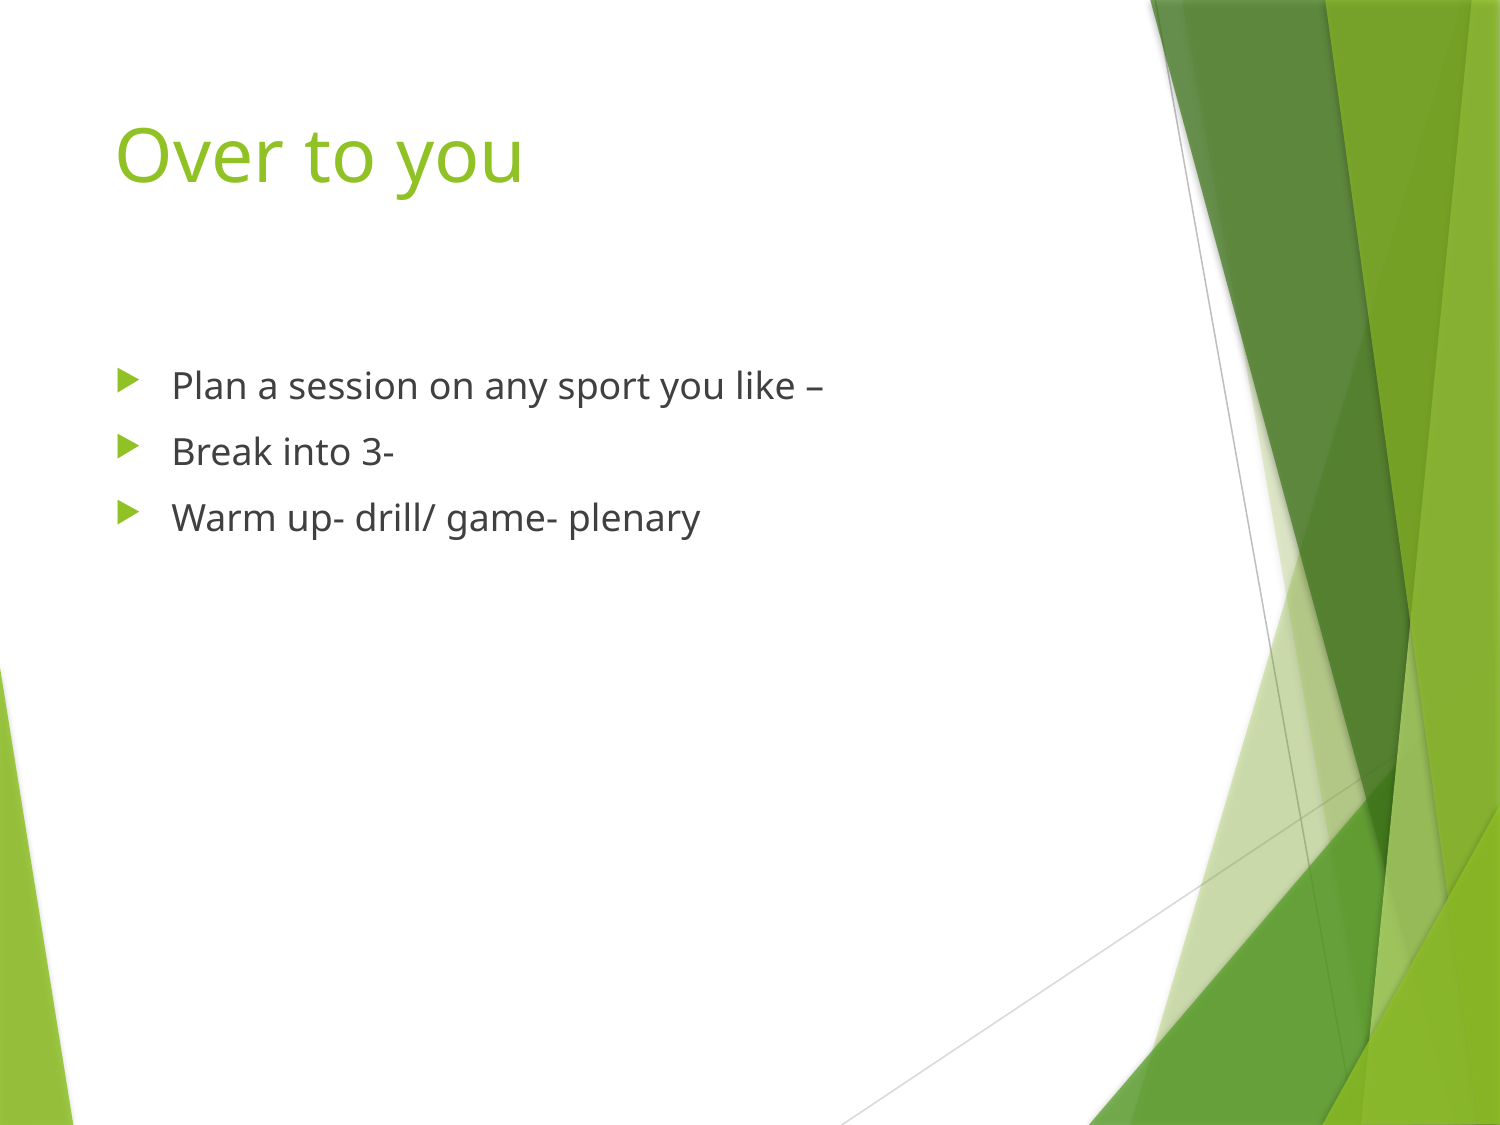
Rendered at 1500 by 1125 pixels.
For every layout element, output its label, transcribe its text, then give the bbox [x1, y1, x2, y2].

list Plan a session on any sport you like – Break into 3- Warm up- drill/ game- plenary [99, 354, 1142, 992]
title Over to you [99, 99, 1142, 317]
